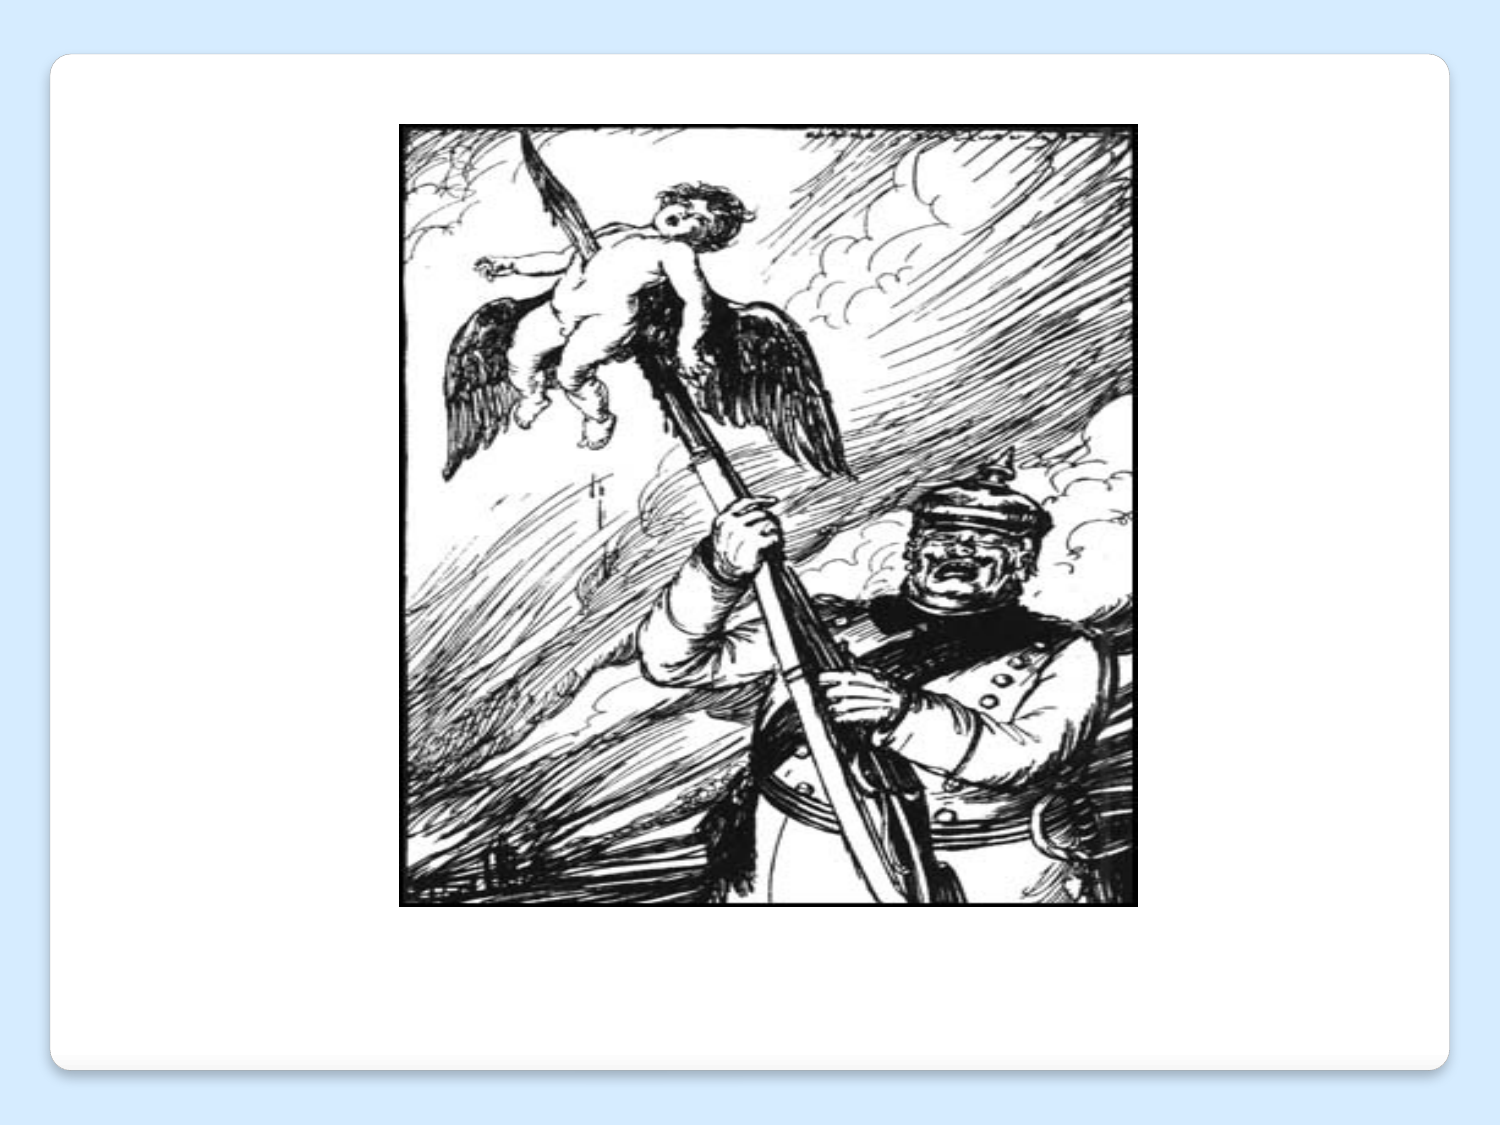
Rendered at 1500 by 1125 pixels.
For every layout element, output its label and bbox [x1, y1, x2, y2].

picture [399, 124, 1138, 908]
